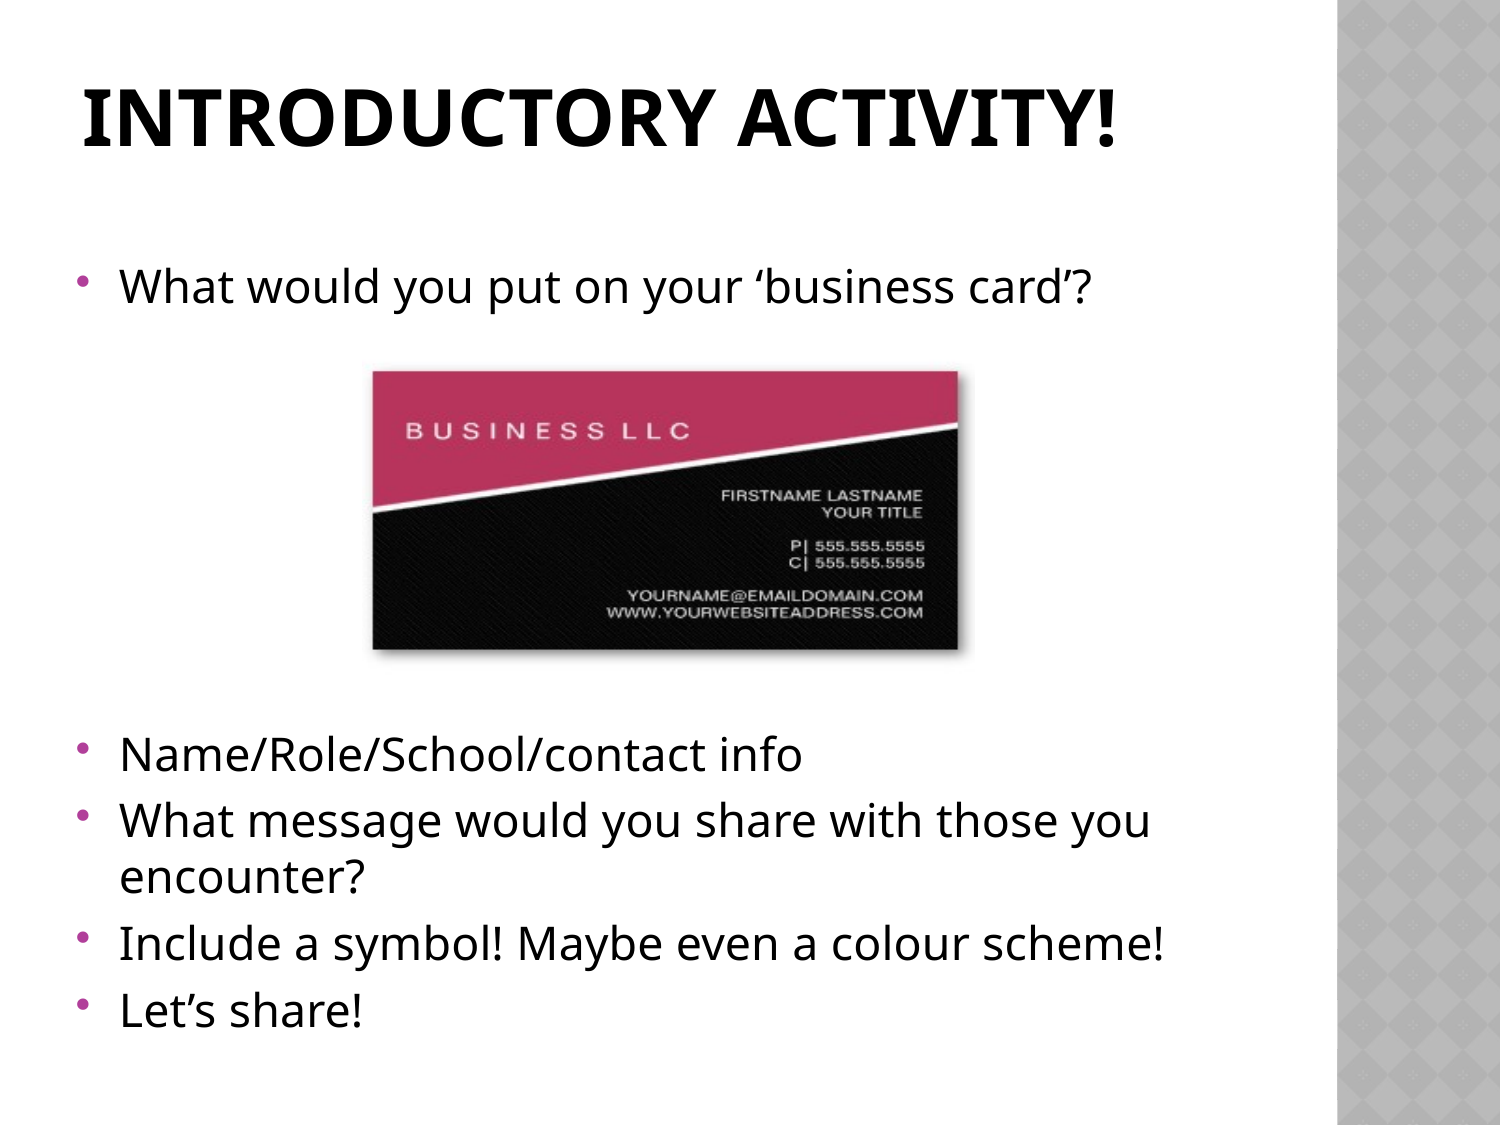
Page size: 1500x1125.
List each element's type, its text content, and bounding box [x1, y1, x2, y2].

picture [361, 261, 976, 776]
list What would you put on your ‘business card’? Name/Role/School/contact info What message would you share with those you encounter? Include a symbol! Maybe even a colour scheme! Let’s share! [62, 249, 1250, 1045]
title Introductory activity! [75, 52, 1263, 163]
